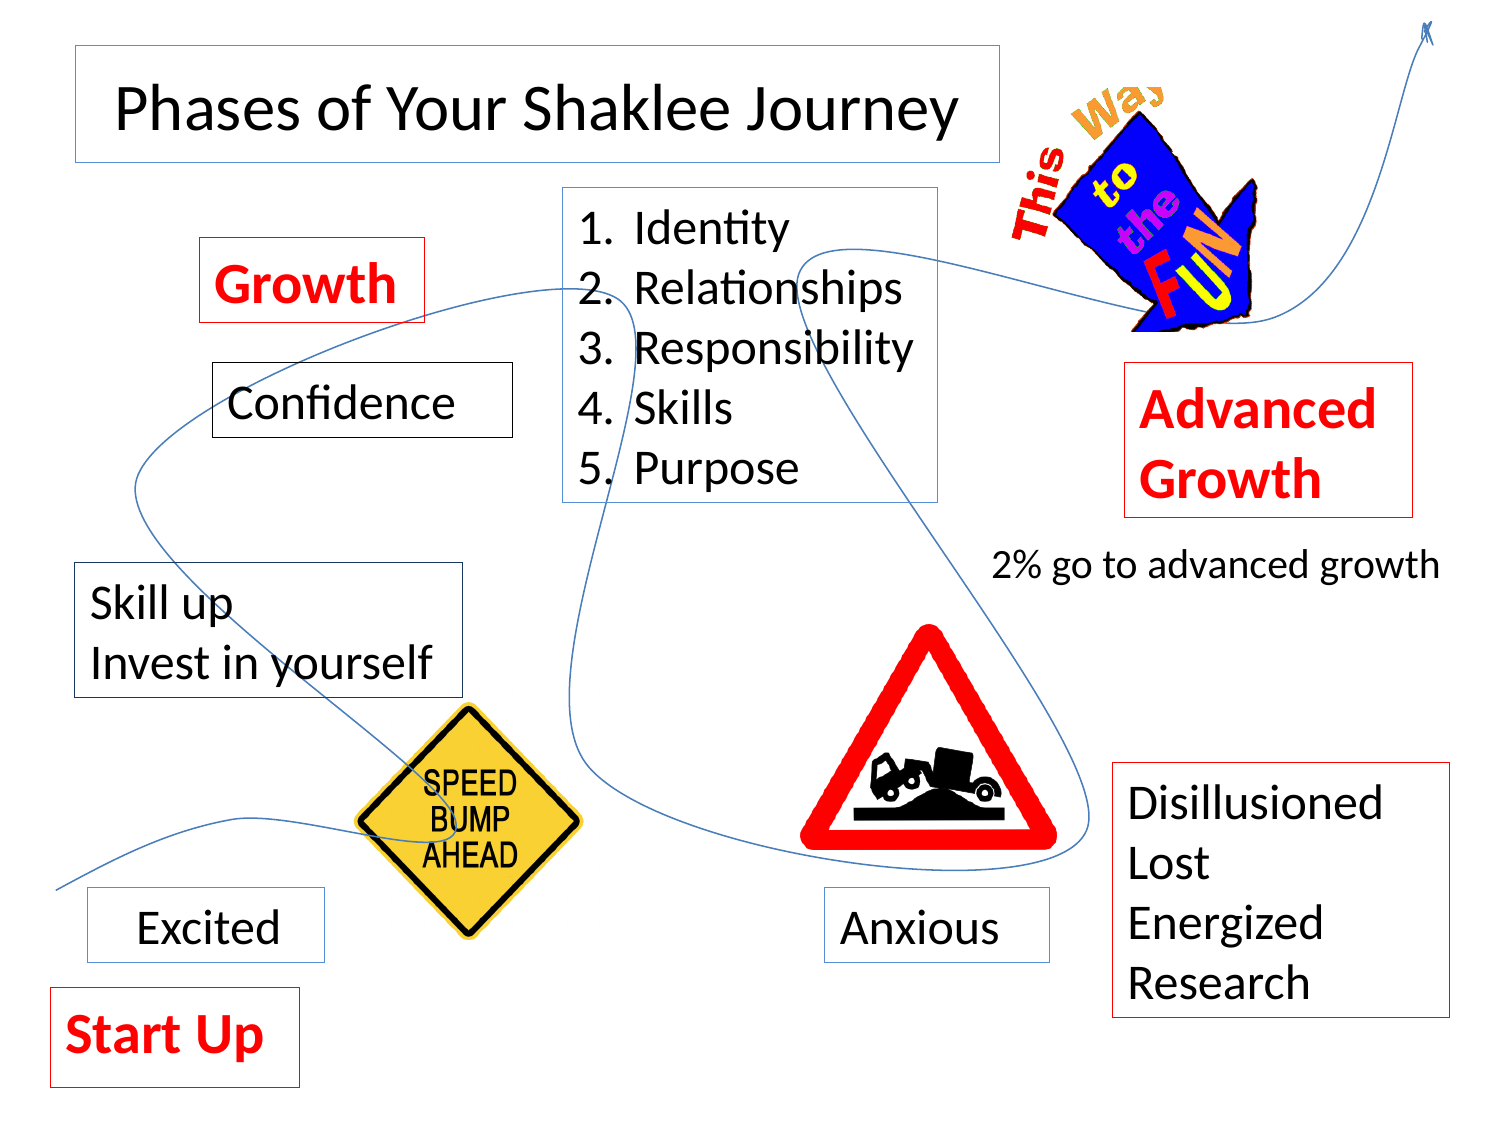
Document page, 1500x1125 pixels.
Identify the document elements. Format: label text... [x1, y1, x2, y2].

text_box Excited [87, 887, 325, 963]
picture [799, 624, 1057, 850]
text_box [134, 288, 992, 855]
text_box Skill up Invest in yourself [74, 562, 463, 698]
text_box Anxious [824, 887, 1050, 963]
list Start Up [50, 987, 300, 1088]
text_box [816, 858, 1053, 872]
text_box Identity Relationships Responsibility Skills Purpose [562, 187, 938, 503]
text_box [25, 0, 495, 215]
text_box [55, 718, 332, 892]
text_box [938, 259, 994, 341]
picture [337, 687, 601, 951]
text_box [1054, 733, 1090, 858]
text_box 2% go to advanced growth [976, 529, 1457, 595]
text_box Advanced Growth [1124, 362, 1413, 518]
text_box Growth [199, 237, 425, 323]
picture [999, 87, 1282, 333]
text_box [1286, 20, 1434, 314]
text_box Confidence [212, 362, 513, 438]
text_box Disillusioned Lost Energized Research [1112, 762, 1450, 1018]
title Phases of Your Shaklee Journey [495, 45, 1000, 163]
